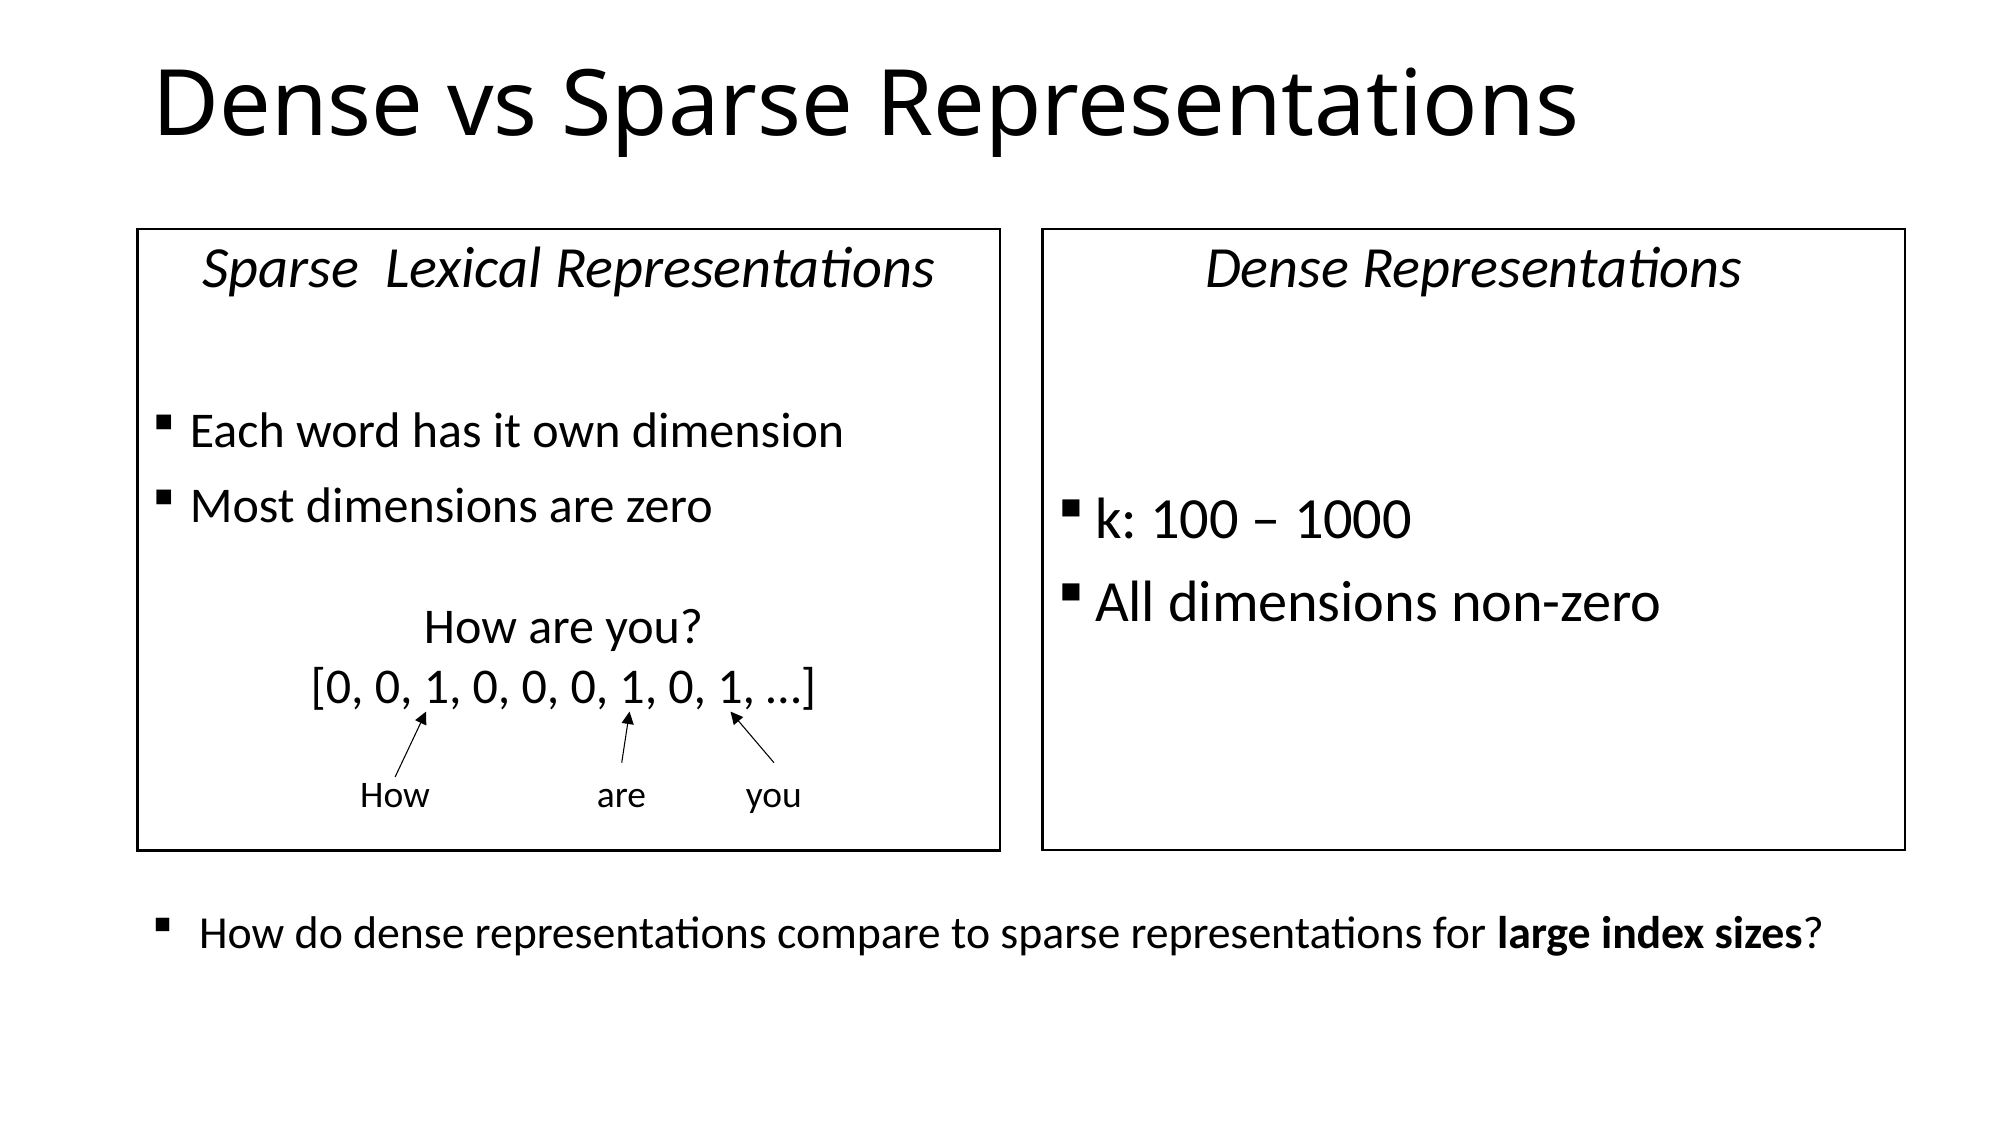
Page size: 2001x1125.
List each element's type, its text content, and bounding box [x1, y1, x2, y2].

text_box How do dense representations compare to sparse representations for large index sizes? [137, 895, 1909, 966]
list Sparse Lexical Representations Each word has it own dimension Most dimensions are zero [136, 228, 1001, 852]
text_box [185, 585, 867, 824]
title Dense vs Sparse Representations [137, 0, 1863, 215]
